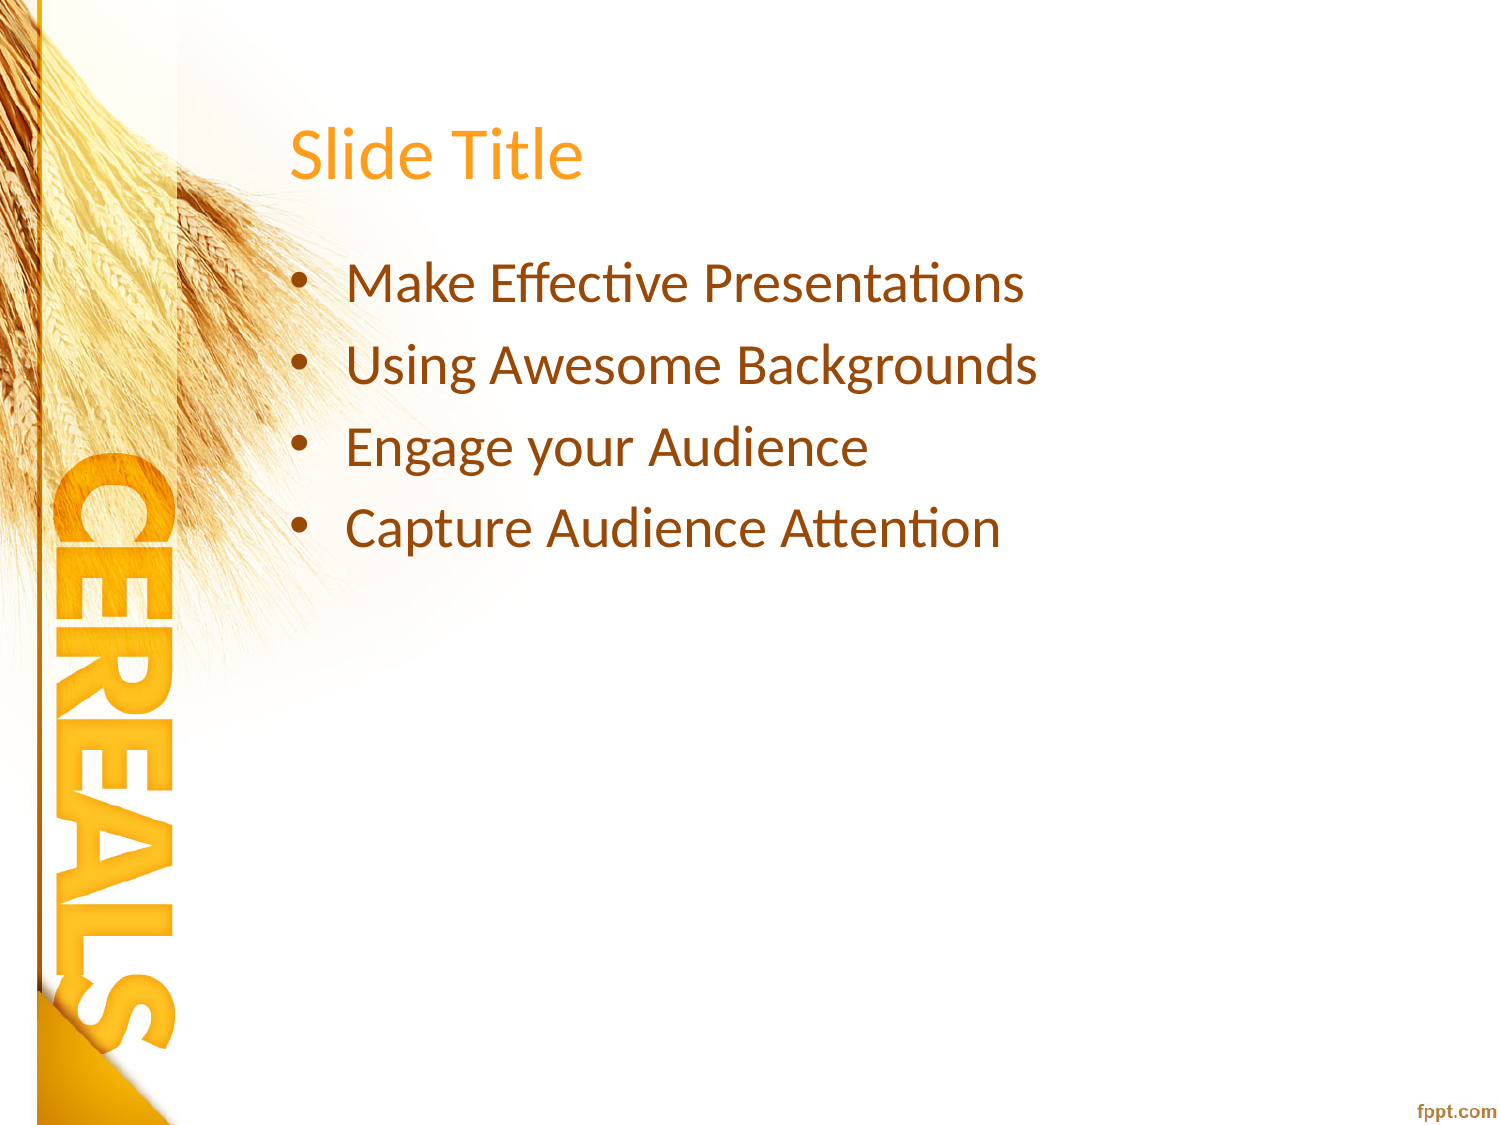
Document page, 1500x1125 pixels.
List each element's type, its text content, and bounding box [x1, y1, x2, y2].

title Slide Title [274, 86, 1427, 212]
list Make Effective Presentations Using Awesome Backgrounds Engage your Audience Capture Audience Attention [274, 236, 1427, 939]
picture [0, 0, 1500, 1125]
